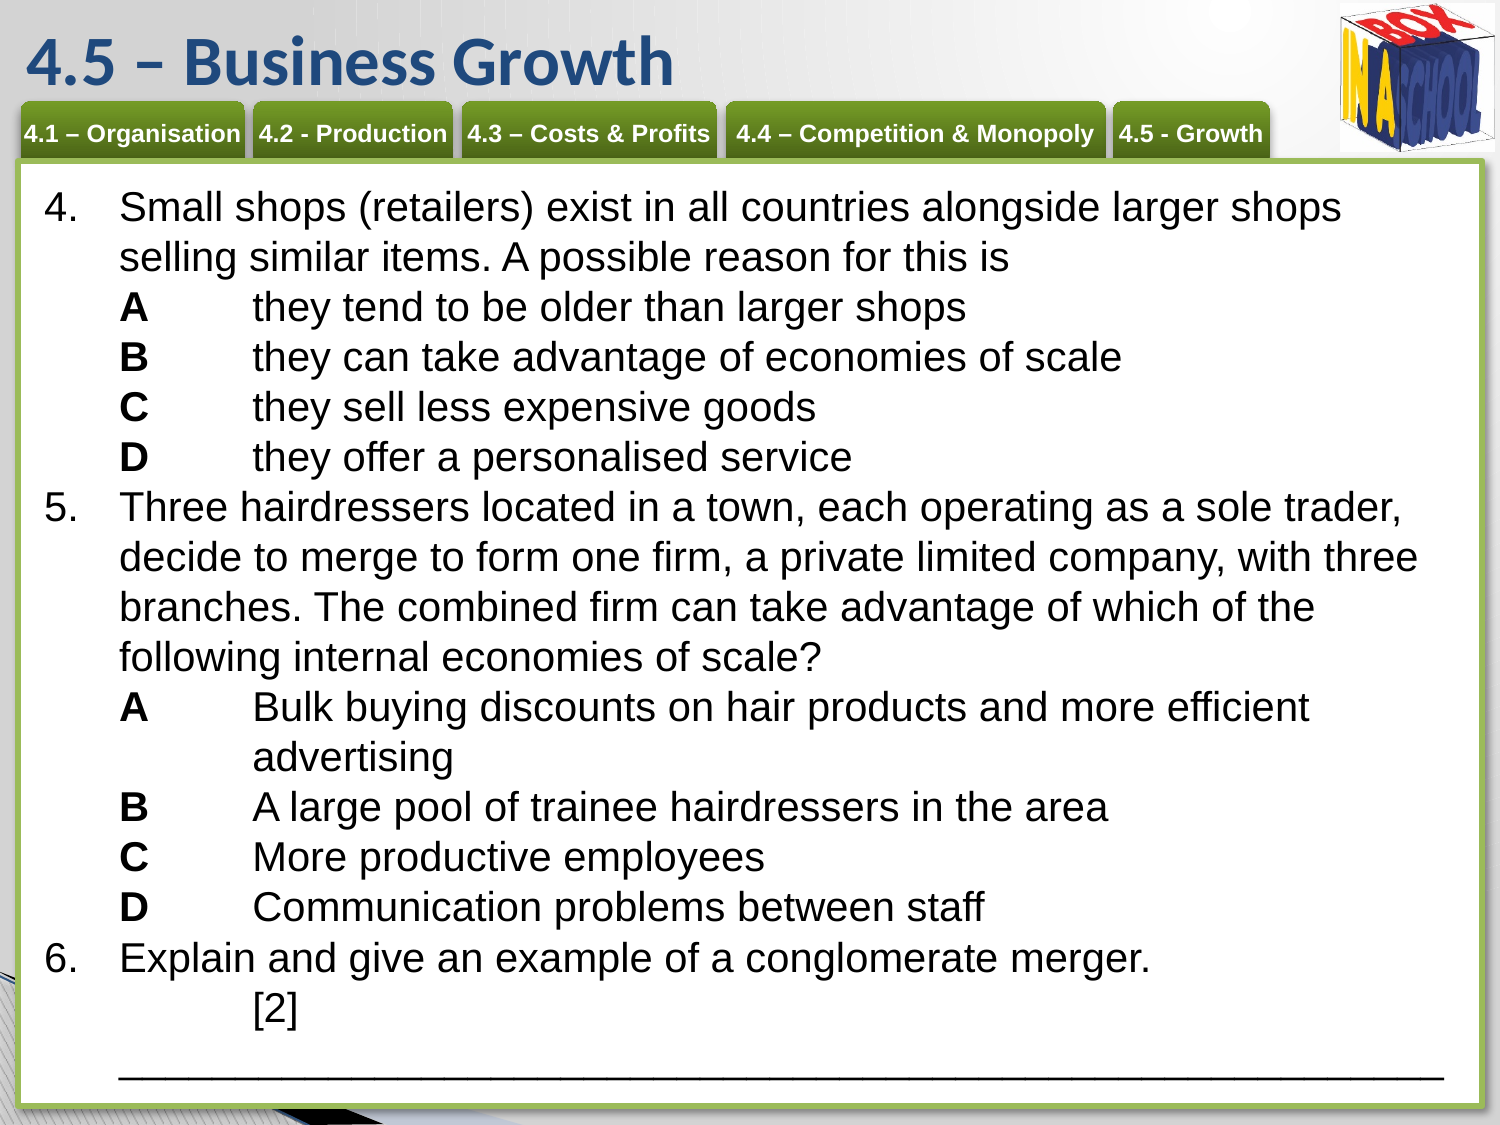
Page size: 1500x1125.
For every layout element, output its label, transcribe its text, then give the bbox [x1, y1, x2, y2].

picture [1340, 3, 1495, 152]
title 4.5 – Business Growth [11, 11, 1282, 102]
text_box Small shops (retailers) exist in all countries alongside larger shops selling similar items. A possible reason for this is A they tend to be older than larger shops B they can take advantage of economies of scale C they sell less expensive goods D they offer a personalised service Three hairdressers located in a town, each operating as a sole trader, decide to merge to form one firm, a private limited company, with three branches. The combined firm can take advantage of which of the following internal economies of scale? A Bulk buying discounts on hair products and more efficient advertising B A large pool of trainee hairdressers in the area C More productive employees D Communication problems between staff Explain and give an example of a conglomerate merger. [2] ___________________________________________________________________________________________________________________________________________________________________________ [29, 172, 1465, 1125]
